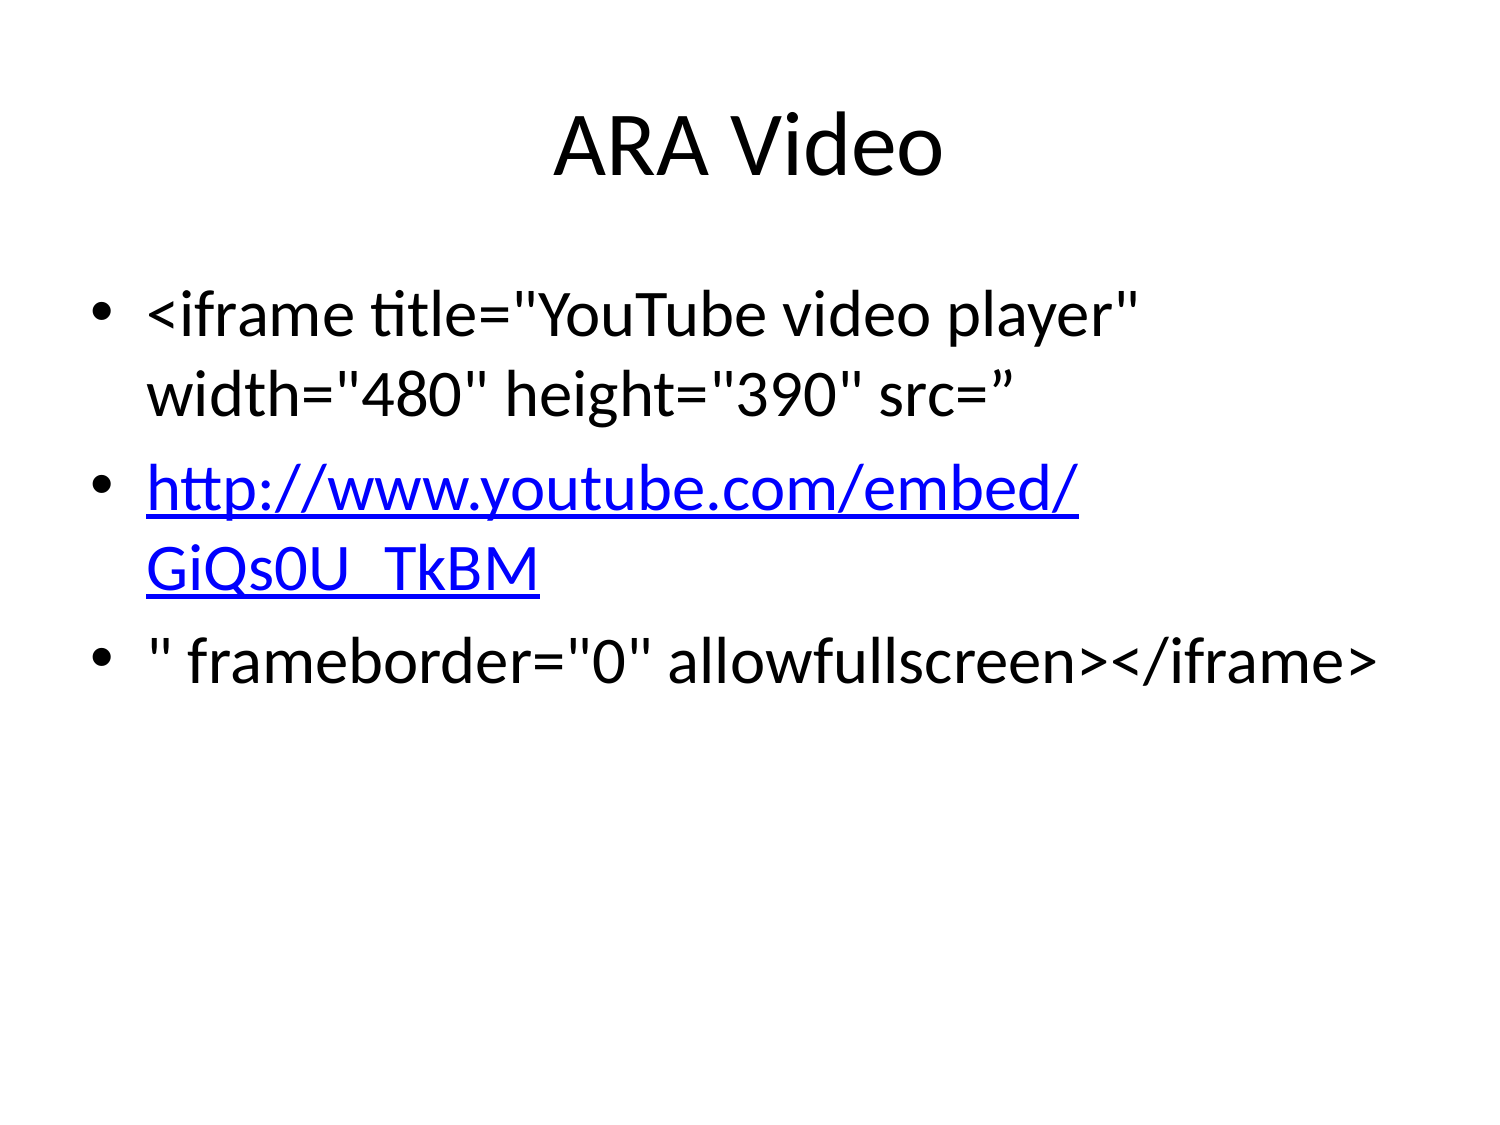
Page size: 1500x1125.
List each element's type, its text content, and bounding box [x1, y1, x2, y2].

list <iframe title="YouTube video player" width="480" height="390" src=” http://www.youtube.com/embed/GiQs0U_TkBM " frameborder="0" allowfullscreen></iframe> [75, 262, 1425, 1005]
title ARA Video [75, 45, 1425, 233]
